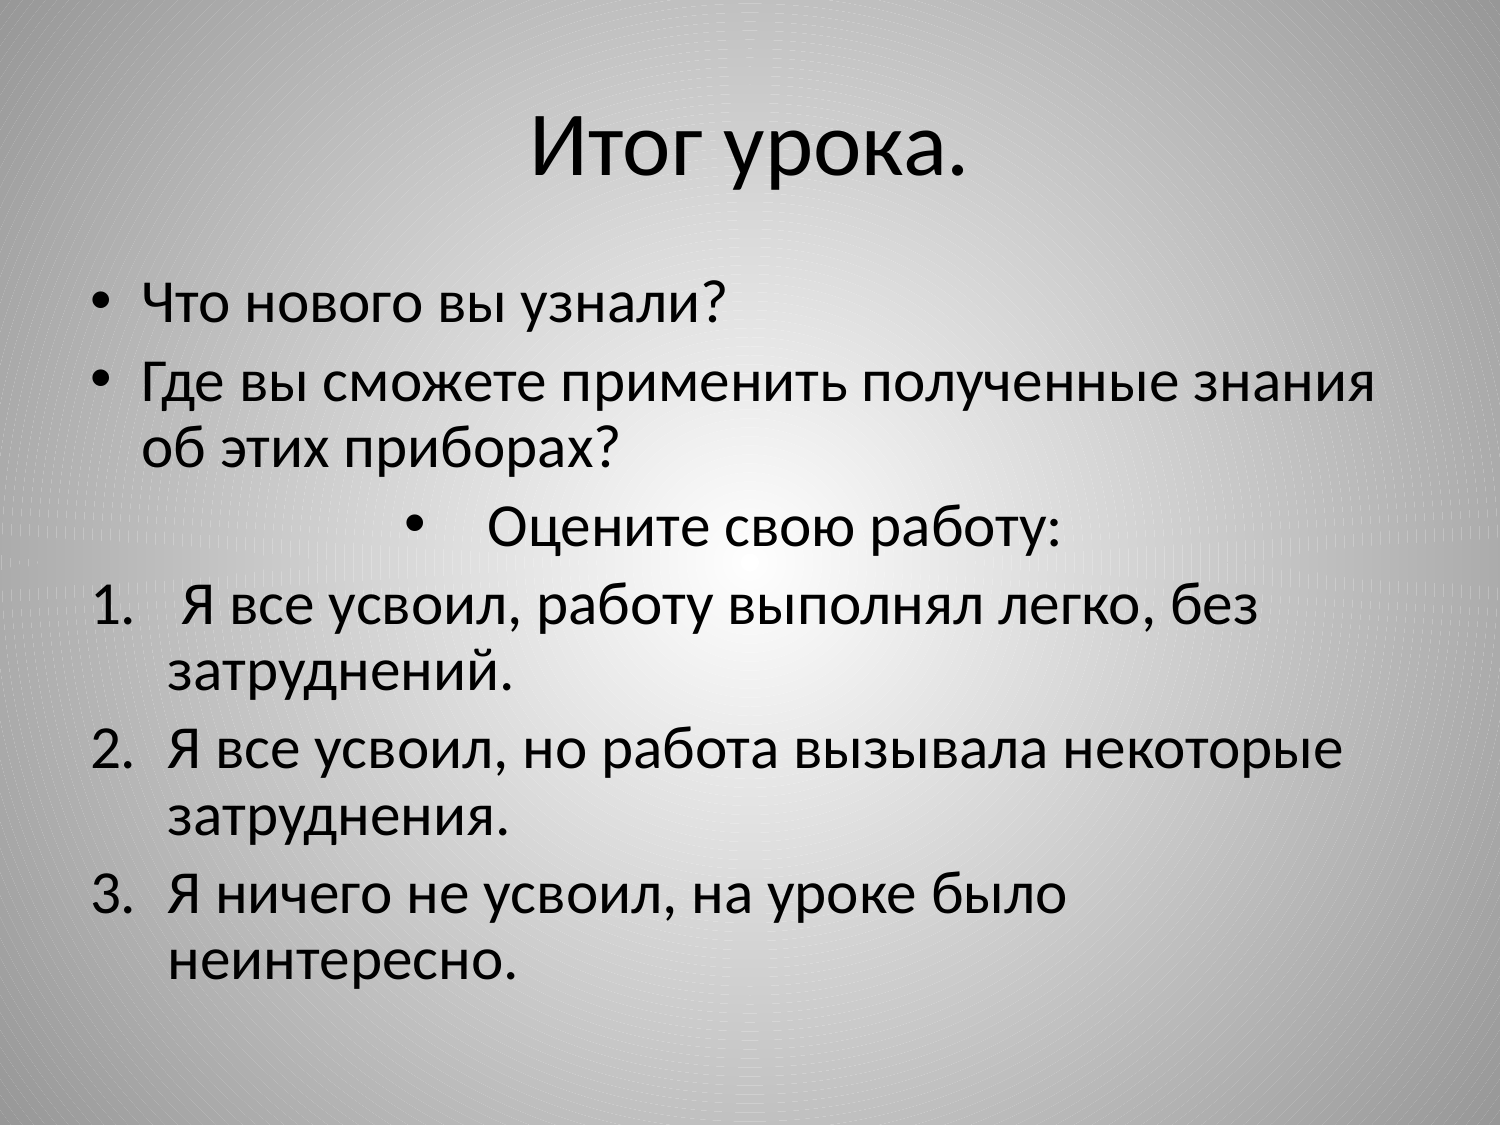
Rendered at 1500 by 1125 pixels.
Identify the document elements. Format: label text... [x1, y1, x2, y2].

list Что нового вы узнали? Где вы сможете применить полученные знания об этих приборах? Оцените свою работу: Я все усвоил, работу выполнял легко, без затруднений. Я все усвоил, но работа вызывала некоторые затруднения. Я ничего не усвоил, на уроке было неинтересно. [75, 262, 1425, 1005]
title Итог урока. [75, 45, 1425, 233]
